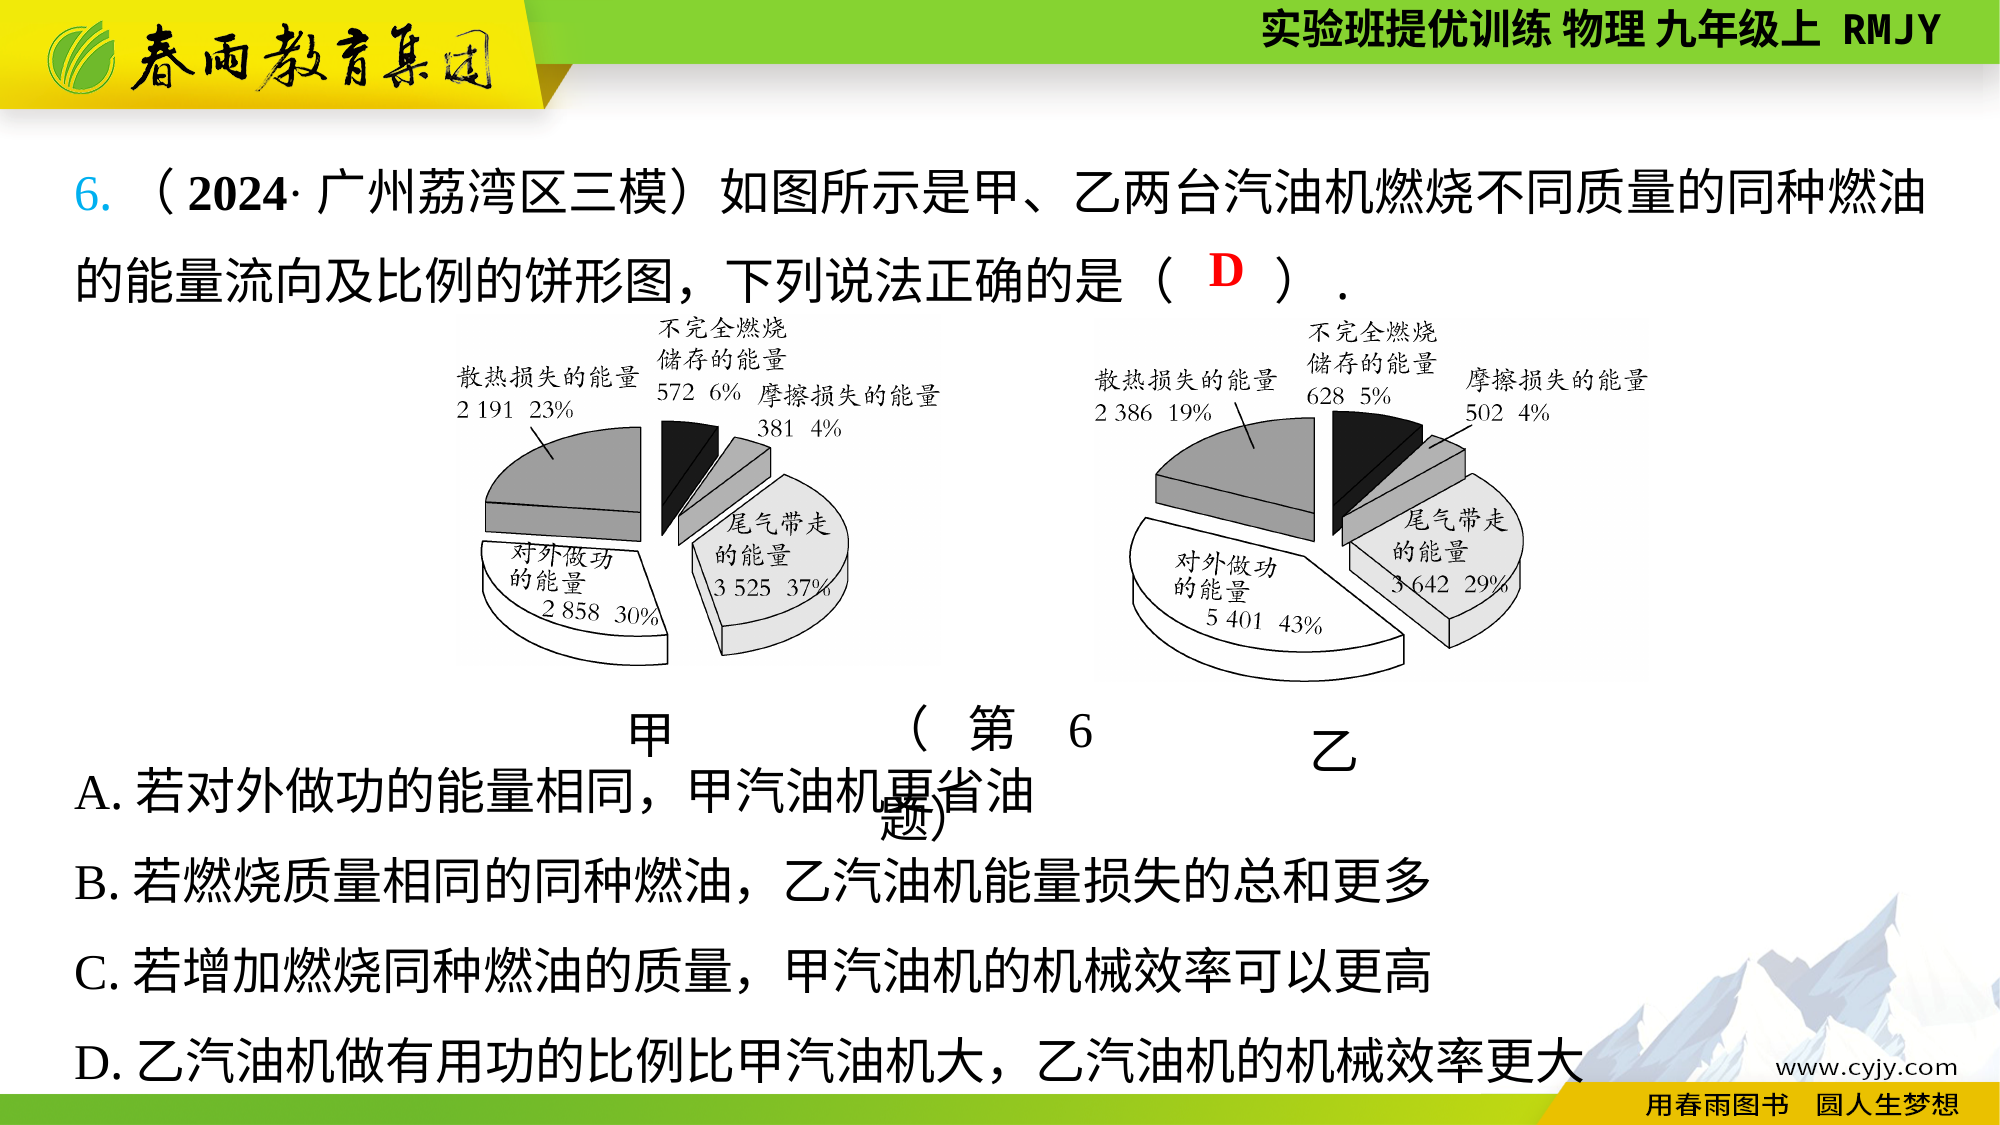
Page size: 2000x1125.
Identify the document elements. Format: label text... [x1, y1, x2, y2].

text_box （第6题） [865, 660, 1120, 765]
list 6.（2024·广州荔湾区三模）如图所示是甲、乙两台汽油机燃烧不同质量的同种燃油的能量流向及比例的饼形图，下列说法正确的是（ ）. A.若对外做功的能量相同，甲汽油机更省油 B.若燃烧质量相同的同种燃油，乙汽油机能量损失的总和更多 C.若增加燃烧同种燃油的质量，甲汽油机的机械效率可以更高 D.乙汽油机做有用功的比例比甲汽油机大，乙汽油机的机械效率更大 [59, 122, 1944, 1107]
text_box 甲 [610, 674, 691, 771]
text_box 乙 [1294, 691, 1375, 787]
text_box D [1194, 228, 1260, 304]
picture [0, 0, 2000, 1125]
